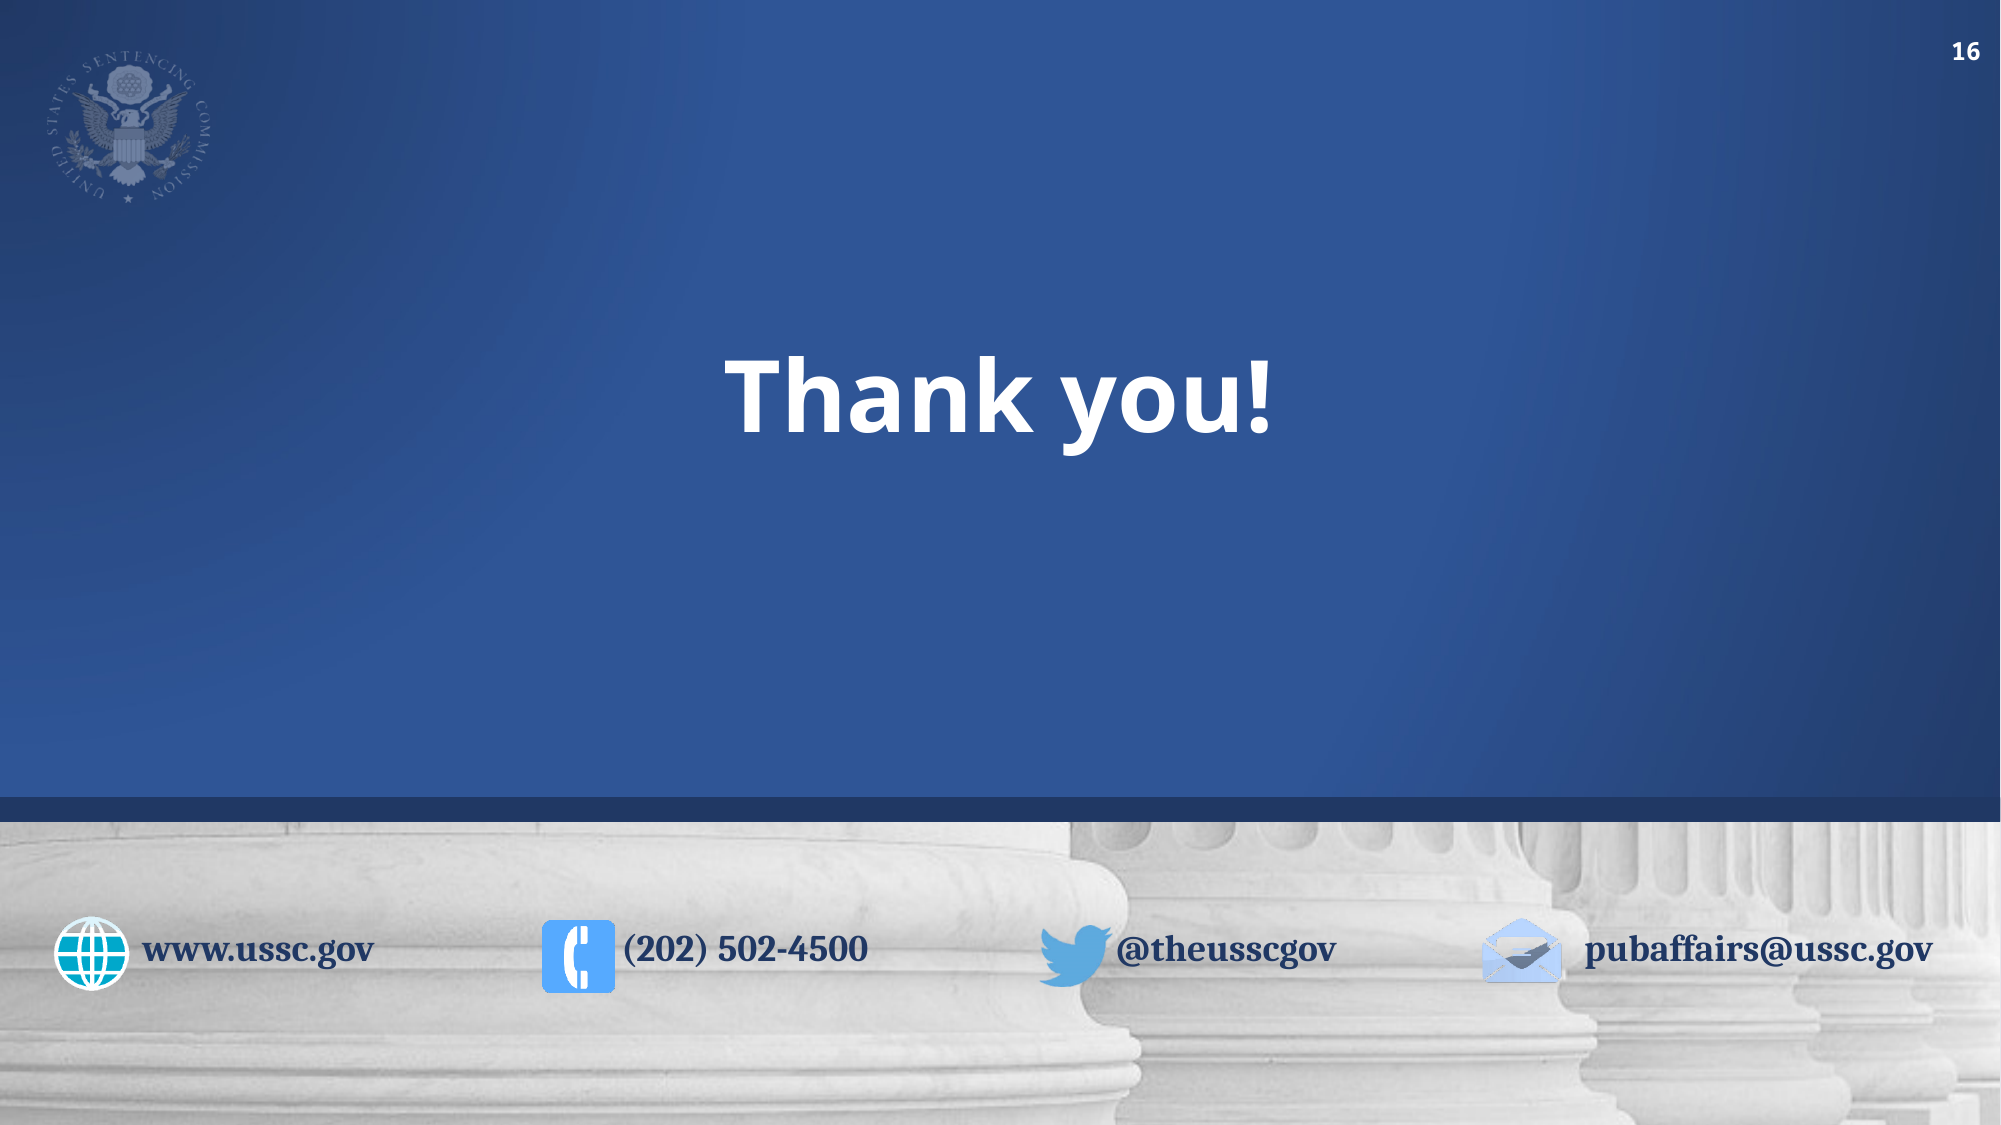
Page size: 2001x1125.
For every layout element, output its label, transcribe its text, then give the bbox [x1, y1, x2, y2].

text_box [69, 902, 1953, 1087]
picture [0, 0, 2001, 797]
title Thank you! [0, 339, 1998, 471]
picture [33, 895, 146, 1013]
